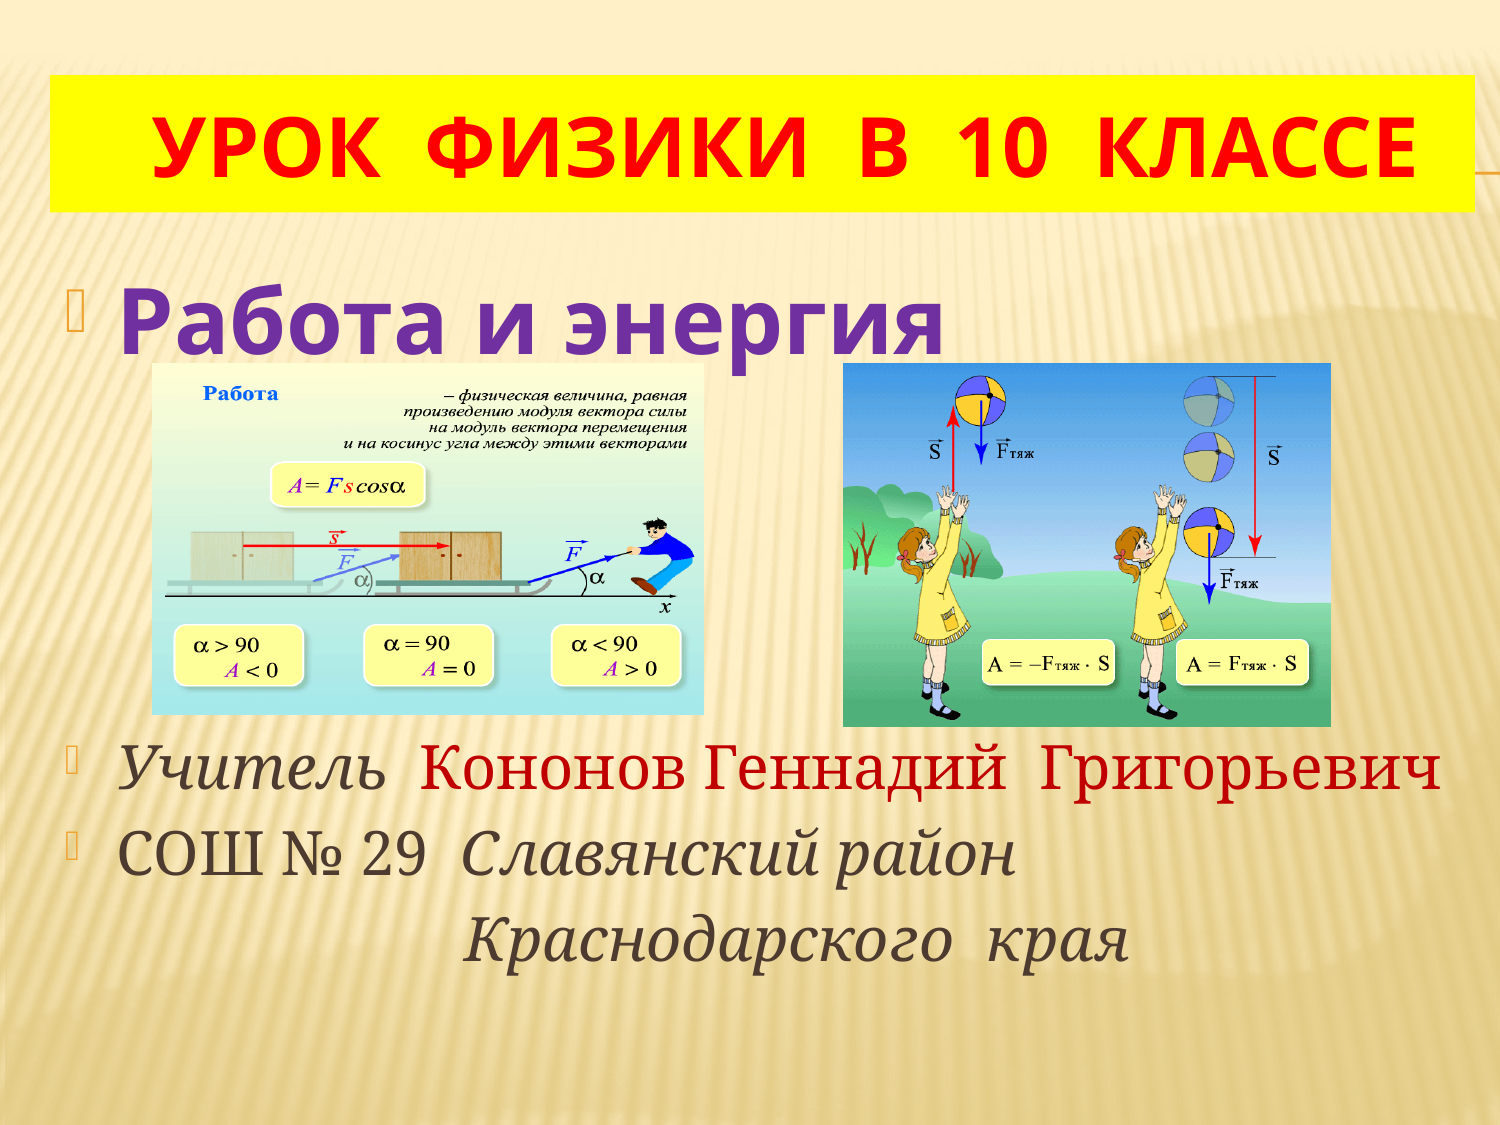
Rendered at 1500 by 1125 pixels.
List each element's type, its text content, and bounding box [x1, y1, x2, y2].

picture [843, 362, 1331, 727]
picture [152, 362, 704, 716]
list Работа и энергия Учитель Кононов Геннадий Григорьевич СОШ № 29 Славянский район Краснодарского края [50, 254, 1475, 1043]
title УРОК ФИЗИКИ В 10 КЛАССЕ [50, 75, 1475, 213]
